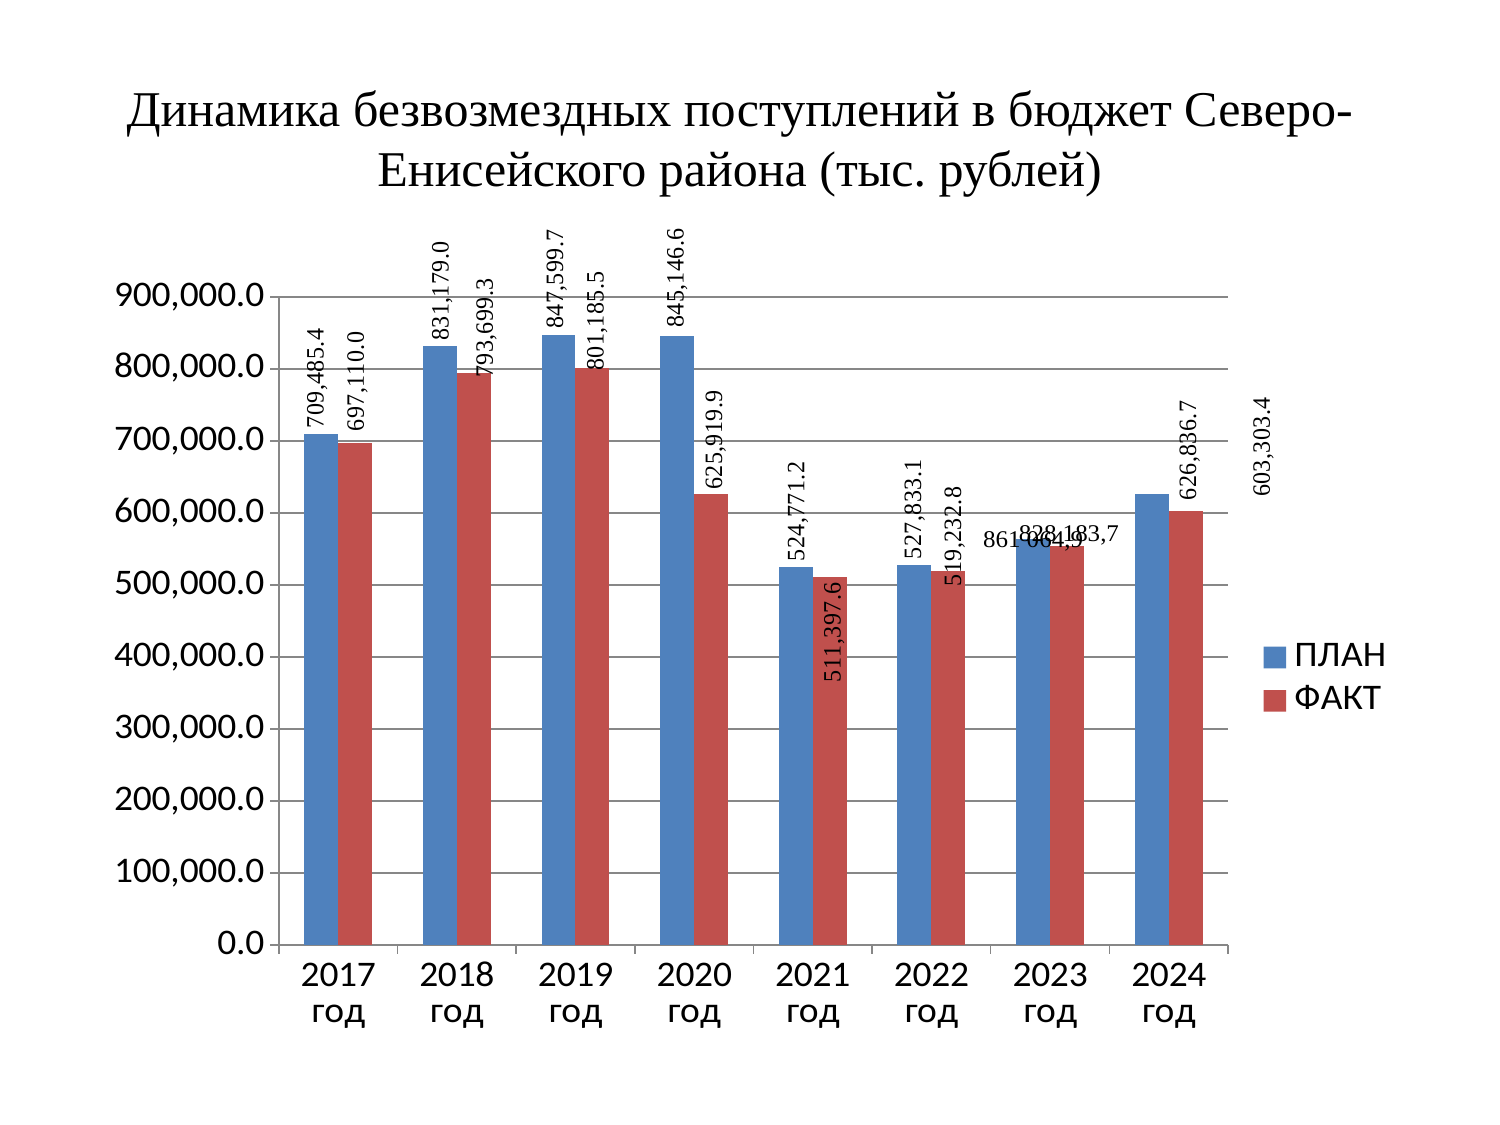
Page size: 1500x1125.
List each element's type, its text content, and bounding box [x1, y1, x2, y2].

chart [52, 231, 1412, 1095]
title Динамика безвозмездных поступлений в бюджет Северо-Енисейского района (тыс. рублей) [64, 42, 1415, 231]
